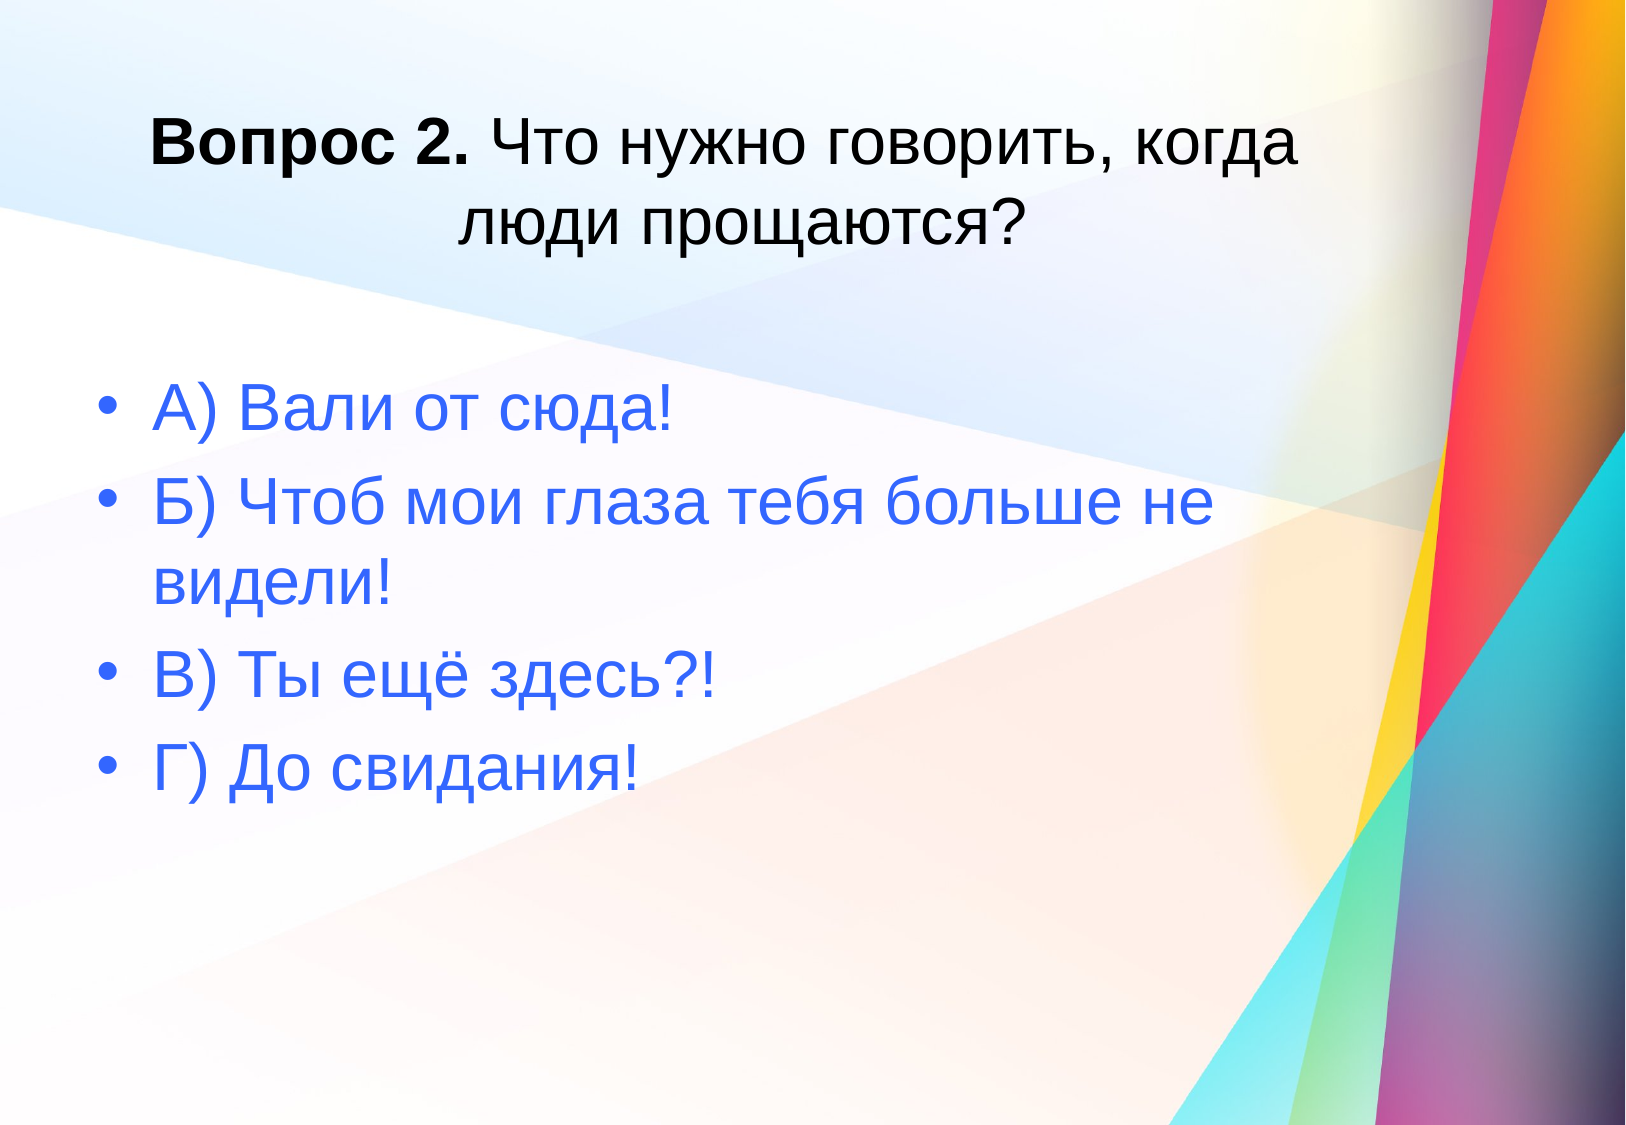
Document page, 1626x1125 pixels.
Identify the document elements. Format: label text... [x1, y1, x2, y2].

picture [0, 0, 1626, 1125]
list Вопрос 2. Что нужно говорить, когда люди прощаются? А) Вали от сюда! Б) Чтоб мои глаза тебя больше не видели! В) Ты ещё здесь?! Г) До свидания! [81, 90, 1368, 1005]
